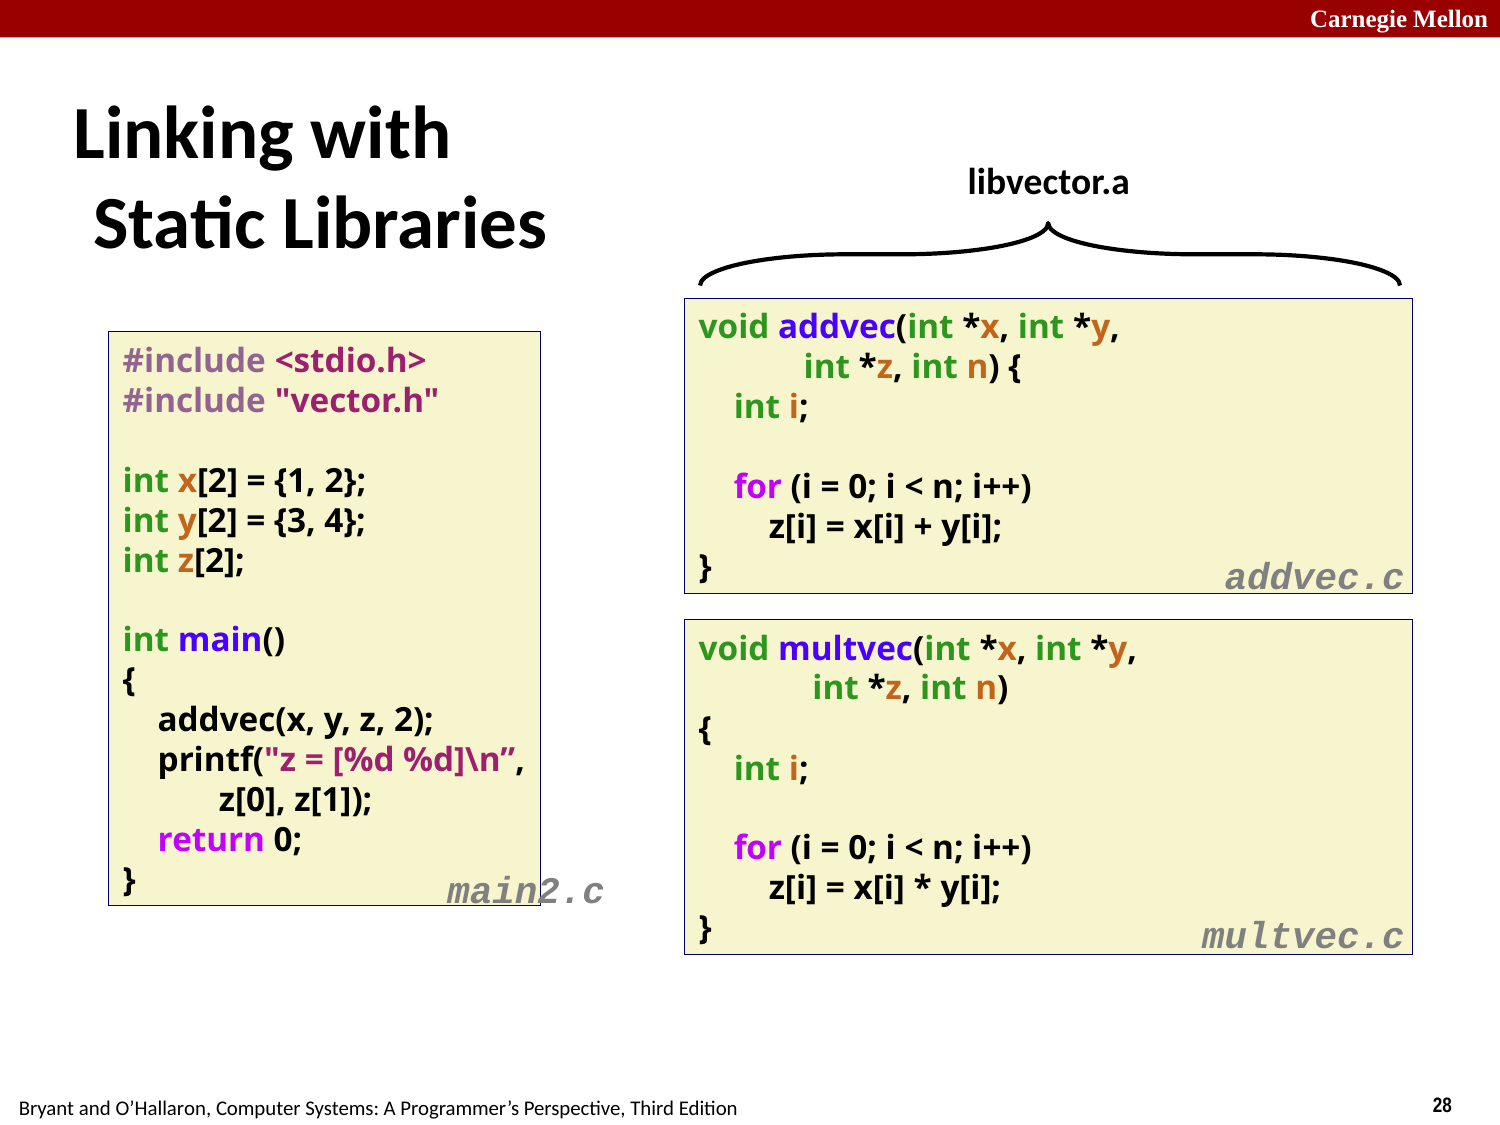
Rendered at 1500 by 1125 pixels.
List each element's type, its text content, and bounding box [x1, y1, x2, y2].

text_box libvector.a [952, 149, 1145, 210]
text_box addvec.c [1209, 548, 1420, 606]
text_box multvec.c [1187, 906, 1420, 965]
title Linking with Static Libraries [58, 71, 626, 276]
text_box void multvec(int *x, int *y, int *z, int n) { int i; for (i = 0; i < n; i++) z[i] = x[i] * y[i]; } [683, 619, 1413, 954]
text_box #include <stdio.h> #include "vector.h" int x[2] = {1, 2}; int y[2] = {3, 4}; int z[2]; int main() { addvec(x, y, z, 2); printf("z = [%d %d]\n”, z[0], z[1]); return 0; } [107, 331, 540, 906]
text_box void addvec(int *x, int *y, int *z, int n) { int i; for (i = 0; i < n; i++) z[i] = x[i] + y[i]; } [683, 298, 1413, 593]
text_box main2.c [432, 862, 620, 921]
text_box [700, 223, 1401, 286]
